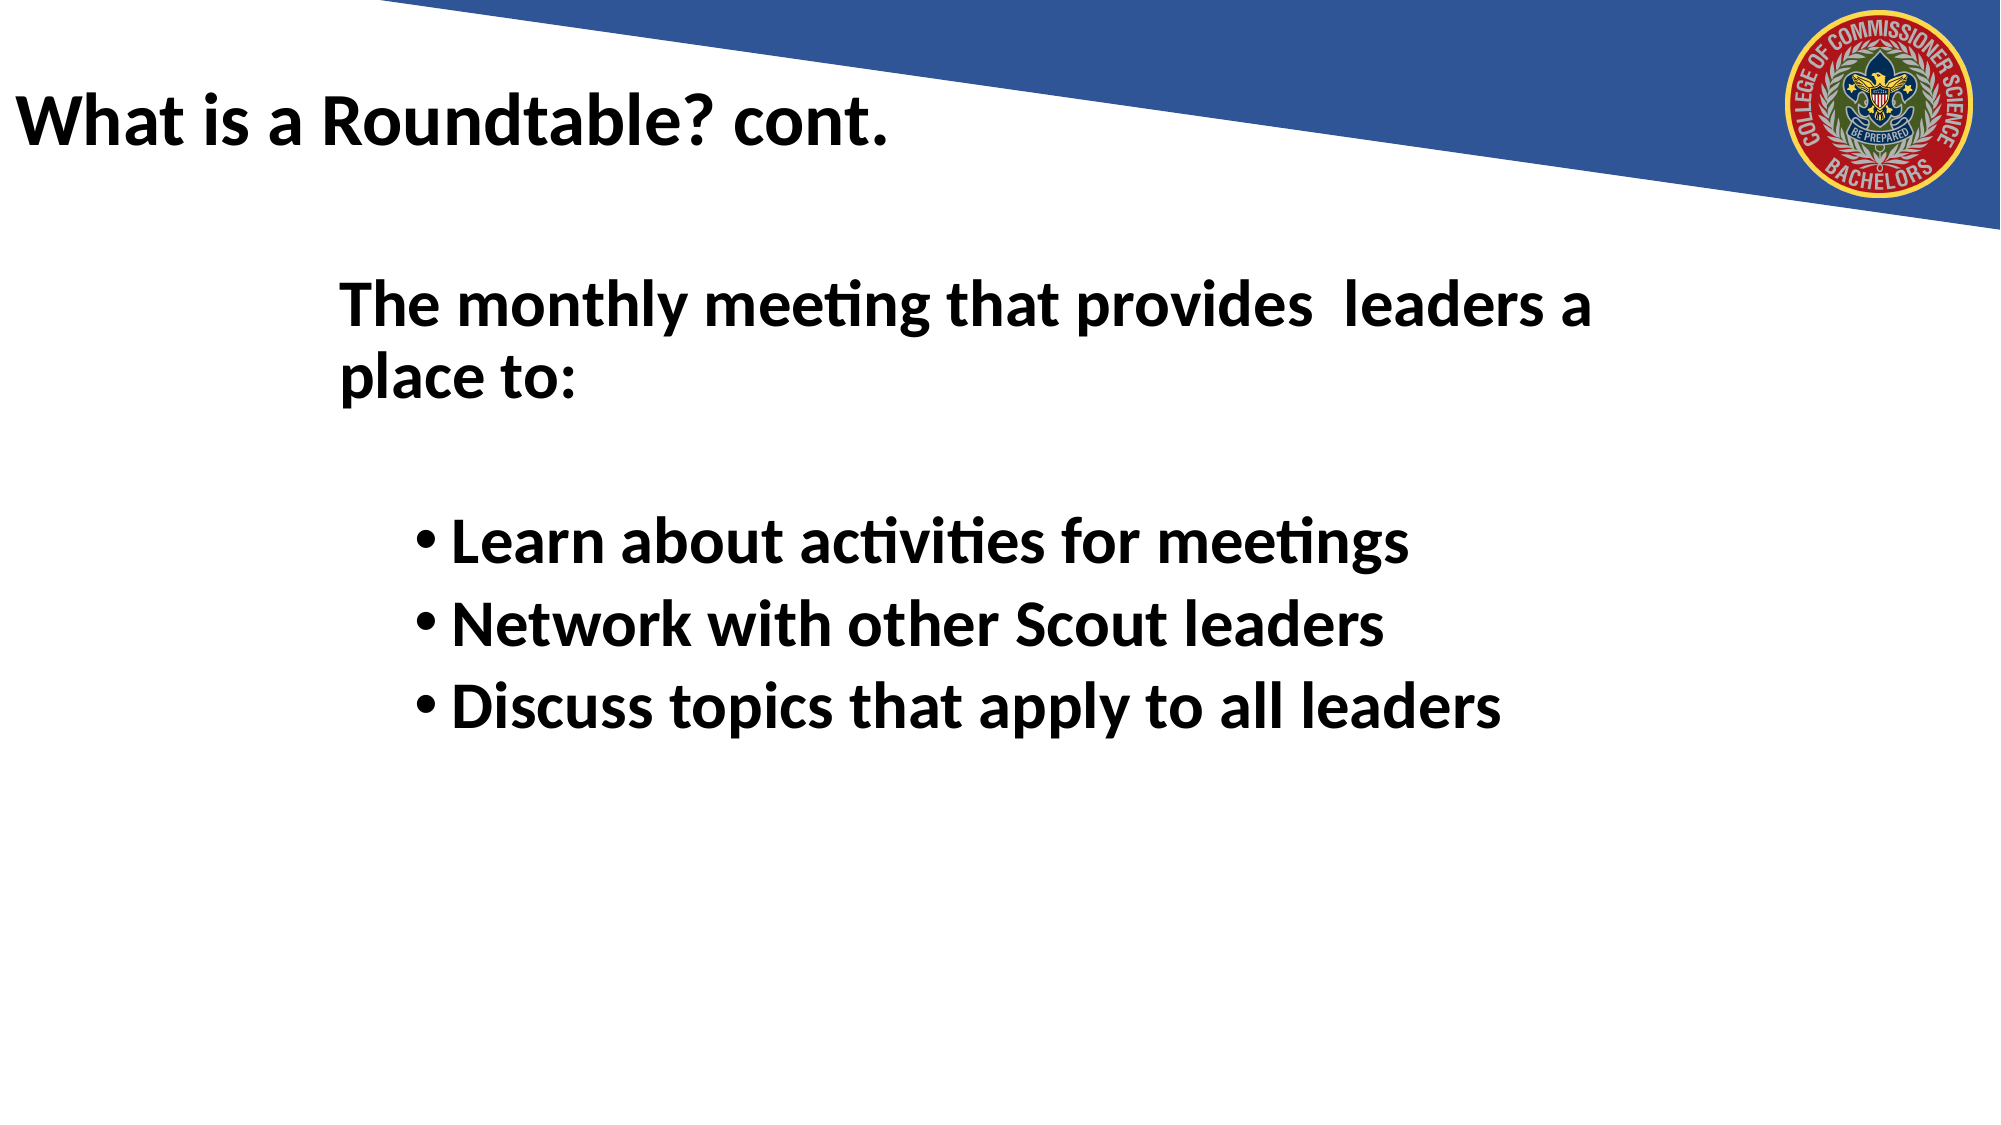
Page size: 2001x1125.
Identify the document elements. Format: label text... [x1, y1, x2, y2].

list The monthly meeting that provides leaders a place to: Learn about activities for meetings Network with other Scout leaders Discuss topics that apply to all leaders [249, 261, 1611, 1057]
title What is a Roundtable? cont. [0, 51, 1178, 193]
picture [1785, 10, 1973, 198]
